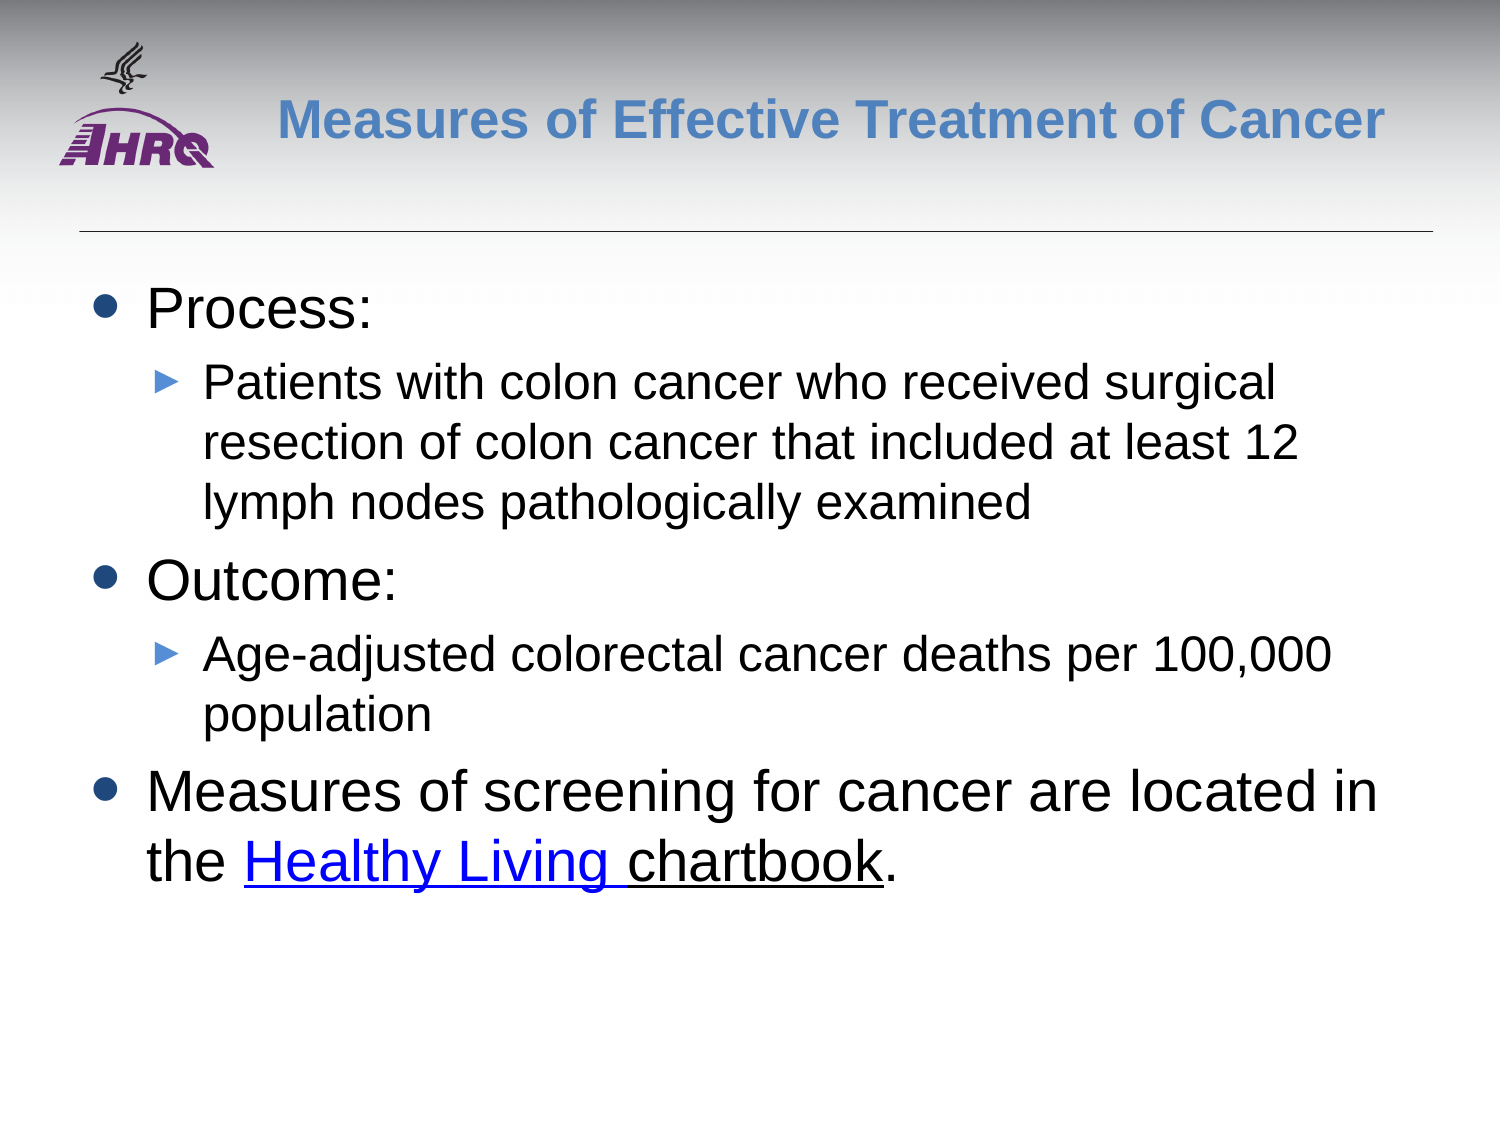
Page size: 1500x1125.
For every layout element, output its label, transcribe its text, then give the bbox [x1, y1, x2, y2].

picture [0, 0, 1500, 1125]
list Process: Patients with colon cancer who received surgical resection of colon cancer that included at least 12 lymph nodes pathologically examined Outcome: Age-adjusted colorectal cancer deaths per 100,000 population Measures of screening for cancer are located in the Healthy Living chartbook. [75, 262, 1425, 1005]
title Measures of Effective Treatment of Cancer [262, 45, 1425, 188]
